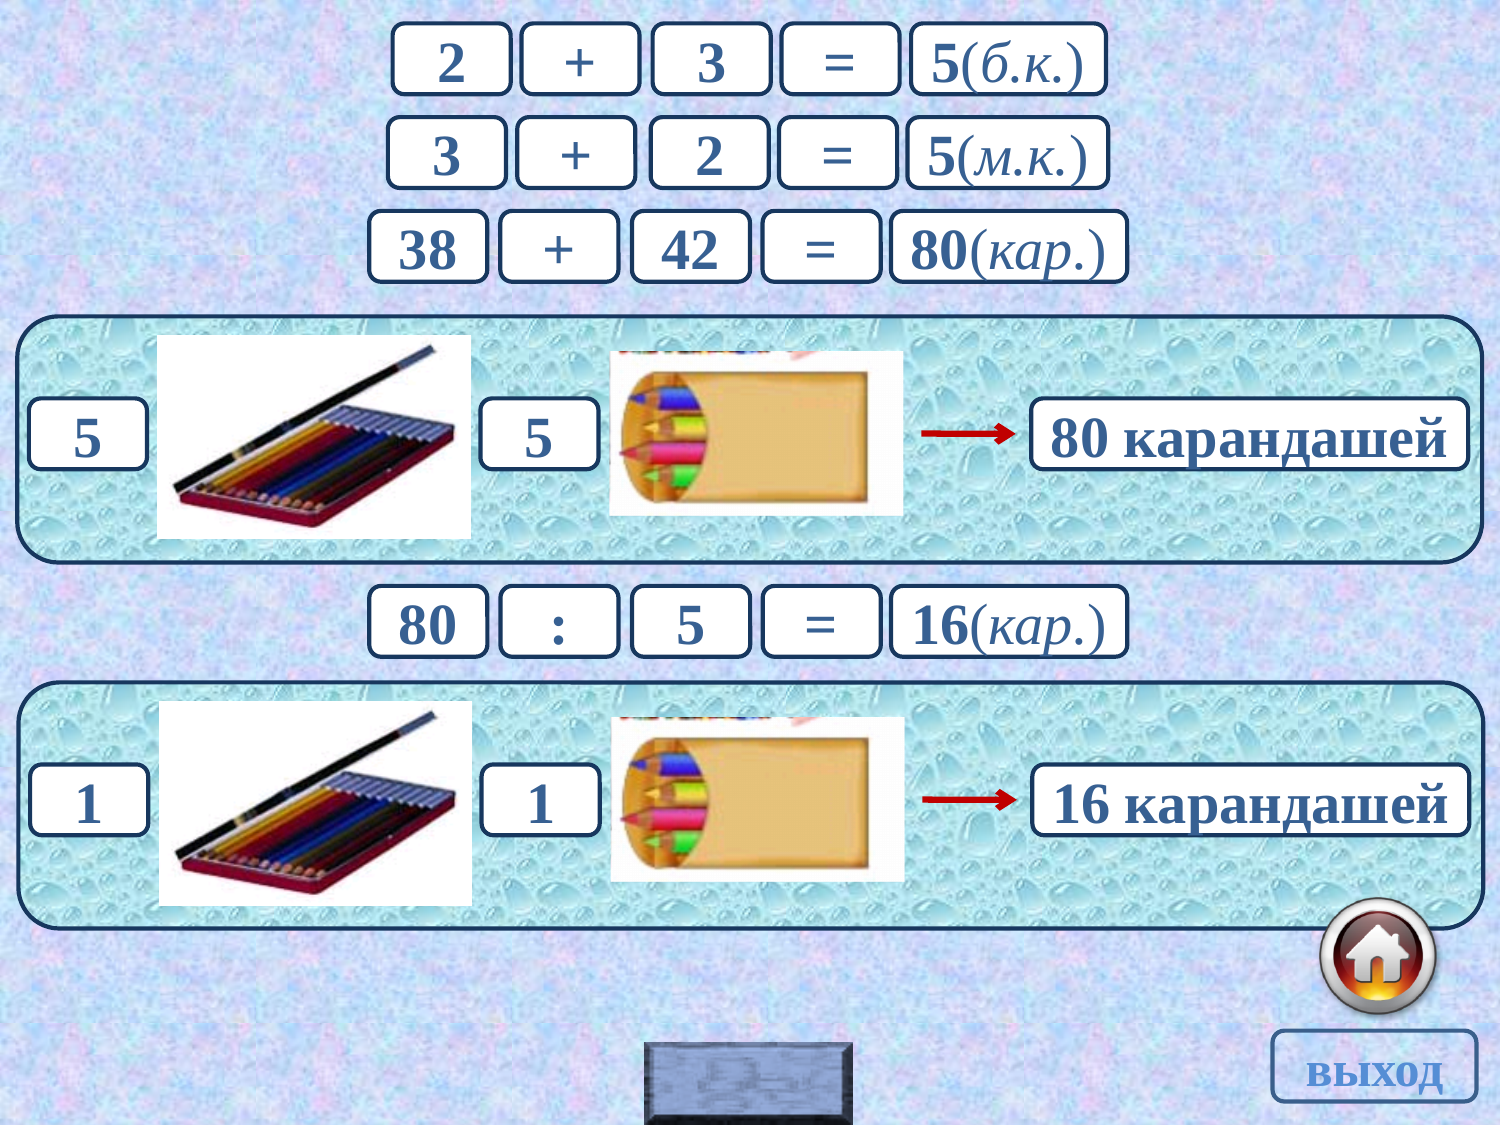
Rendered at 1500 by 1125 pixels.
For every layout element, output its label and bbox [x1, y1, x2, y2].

text_box [369, 585, 1128, 657]
text_box [18, 682, 1484, 929]
text_box [368, 210, 1128, 282]
picture [0, 0, 1500, 1125]
text_box [387, 116, 1109, 189]
text_box [16, 316, 1483, 563]
text_box [1272, 890, 1477, 1102]
text_box [392, 23, 1107, 95]
